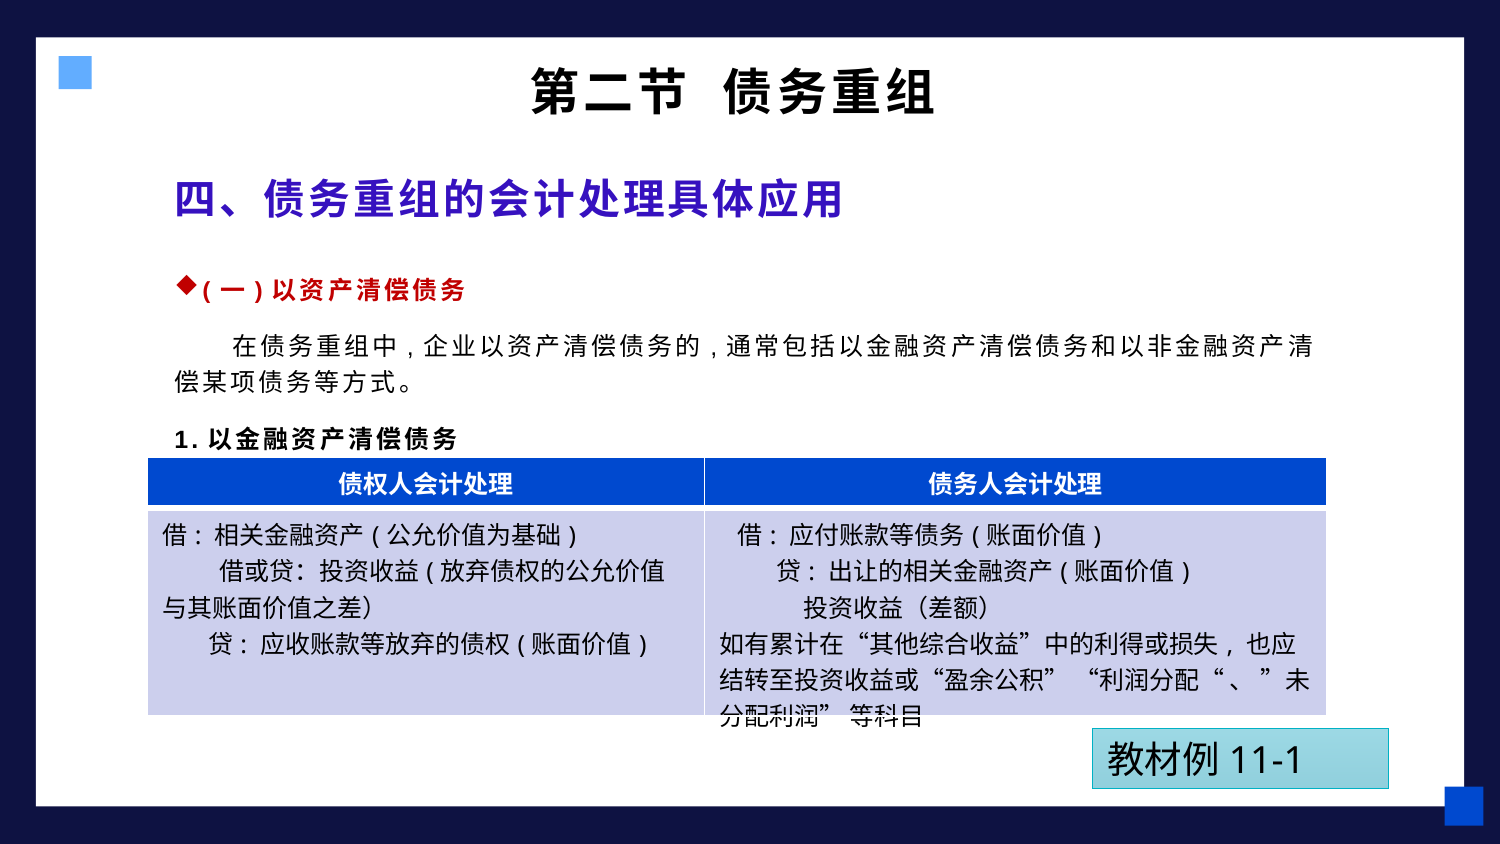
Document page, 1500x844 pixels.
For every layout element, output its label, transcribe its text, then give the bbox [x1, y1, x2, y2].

text_box 教材例11-1 [1092, 728, 1389, 789]
list (一)以资产清偿债务 在债务重组中,企业以资产清偿债务的,通常包括以金融资产清偿债务和以非金融资产清偿某项债务等方式。 1.以金融资产清偿债务 [157, 268, 1343, 693]
table_header 债权人会计处理 [148, 458, 704, 505]
table_header 债务人会计处理 [705, 458, 1326, 505]
table_cell 借: 相关金融资产(公允价值为基础) 借或贷：投资收益(放弃债权的公允价值与其账面价值之差） 贷: 应收账款等放弃的债权(账面价值) [148, 511, 704, 715]
table_cell 借: 应付账款等债务(账面价值) 贷: 出让的相关金融资产(账面价值) 投资收益（差额） 如有累计在“其他综合收益”中的利得或损失, 也应结转至投资收益或“盈余公积” “利润分配“ 、 ”未分配利润” 等科目 [705, 511, 1326, 715]
title 四、债务重组的会计处理具体应用 [157, 173, 1343, 263]
text_box 第二节 债务重组 [514, 53, 966, 129]
